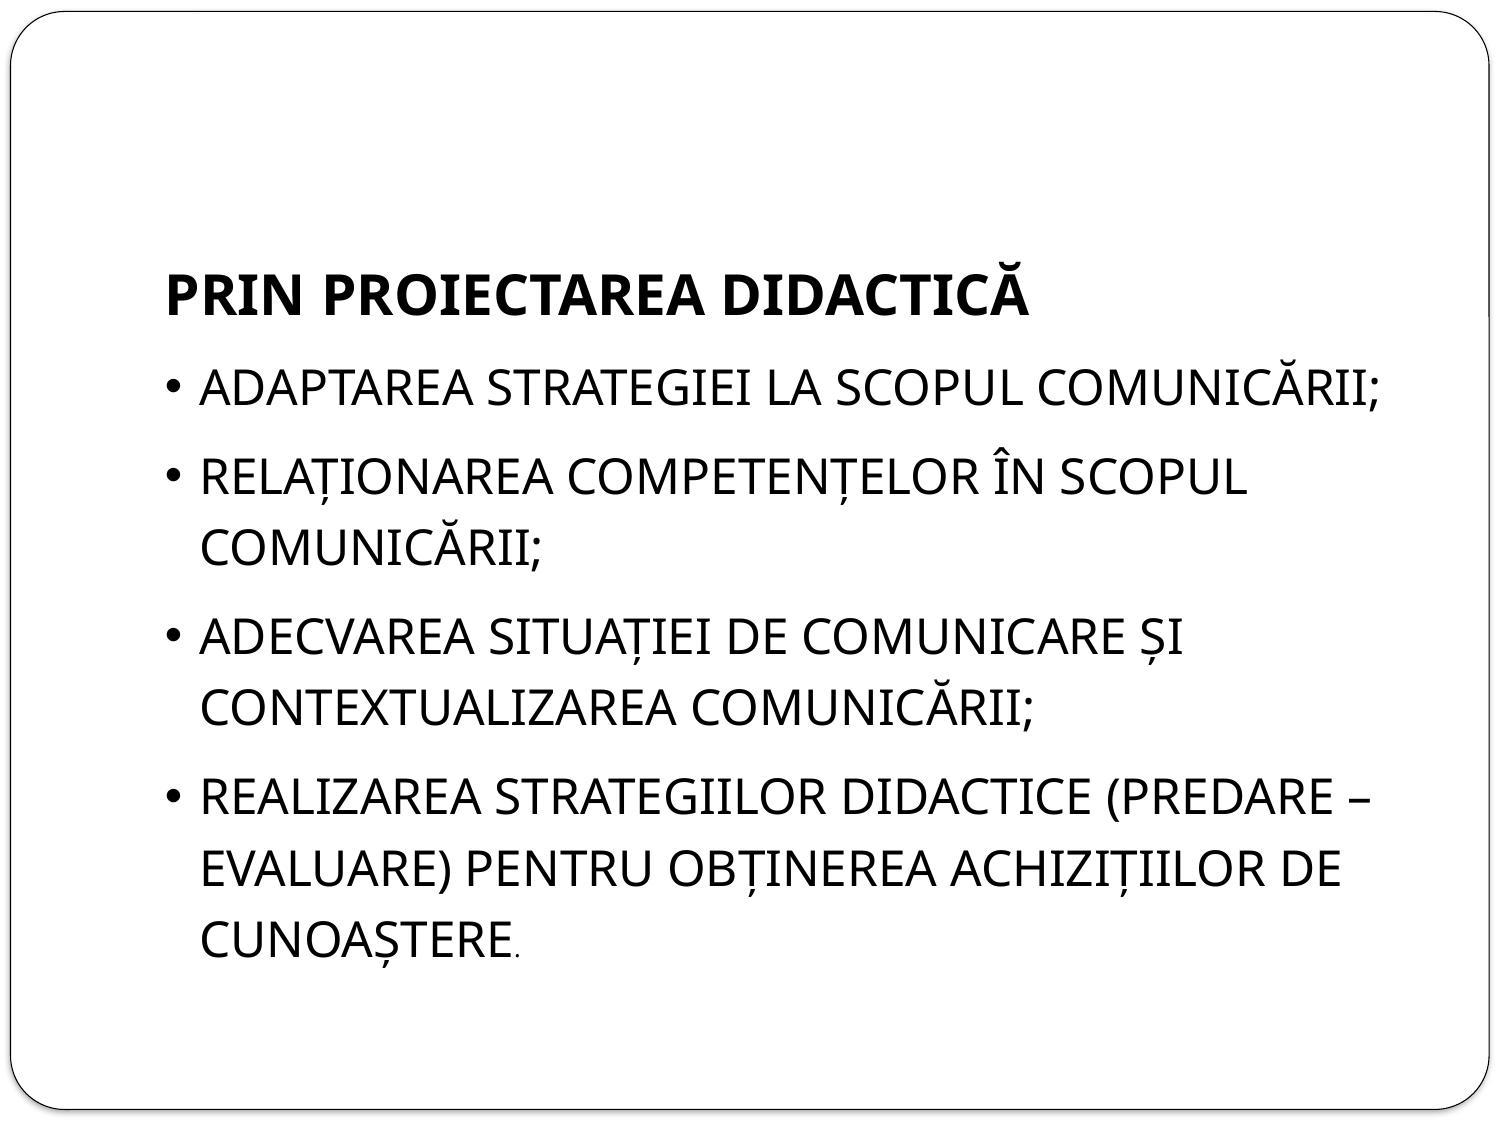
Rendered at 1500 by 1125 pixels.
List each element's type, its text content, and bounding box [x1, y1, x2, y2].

list Prin Proiectarea didactică Adaptarea strategiei la scopul comunicării; Relaționarea competențelor în scopul comunicării; Adecvarea situației de comunicare și contextualizarea comunicării; Realizarea strategiilor didactice (predare – evaluare) pentru obținerea achizițiilor de cunoaștere. [150, 237, 1425, 988]
